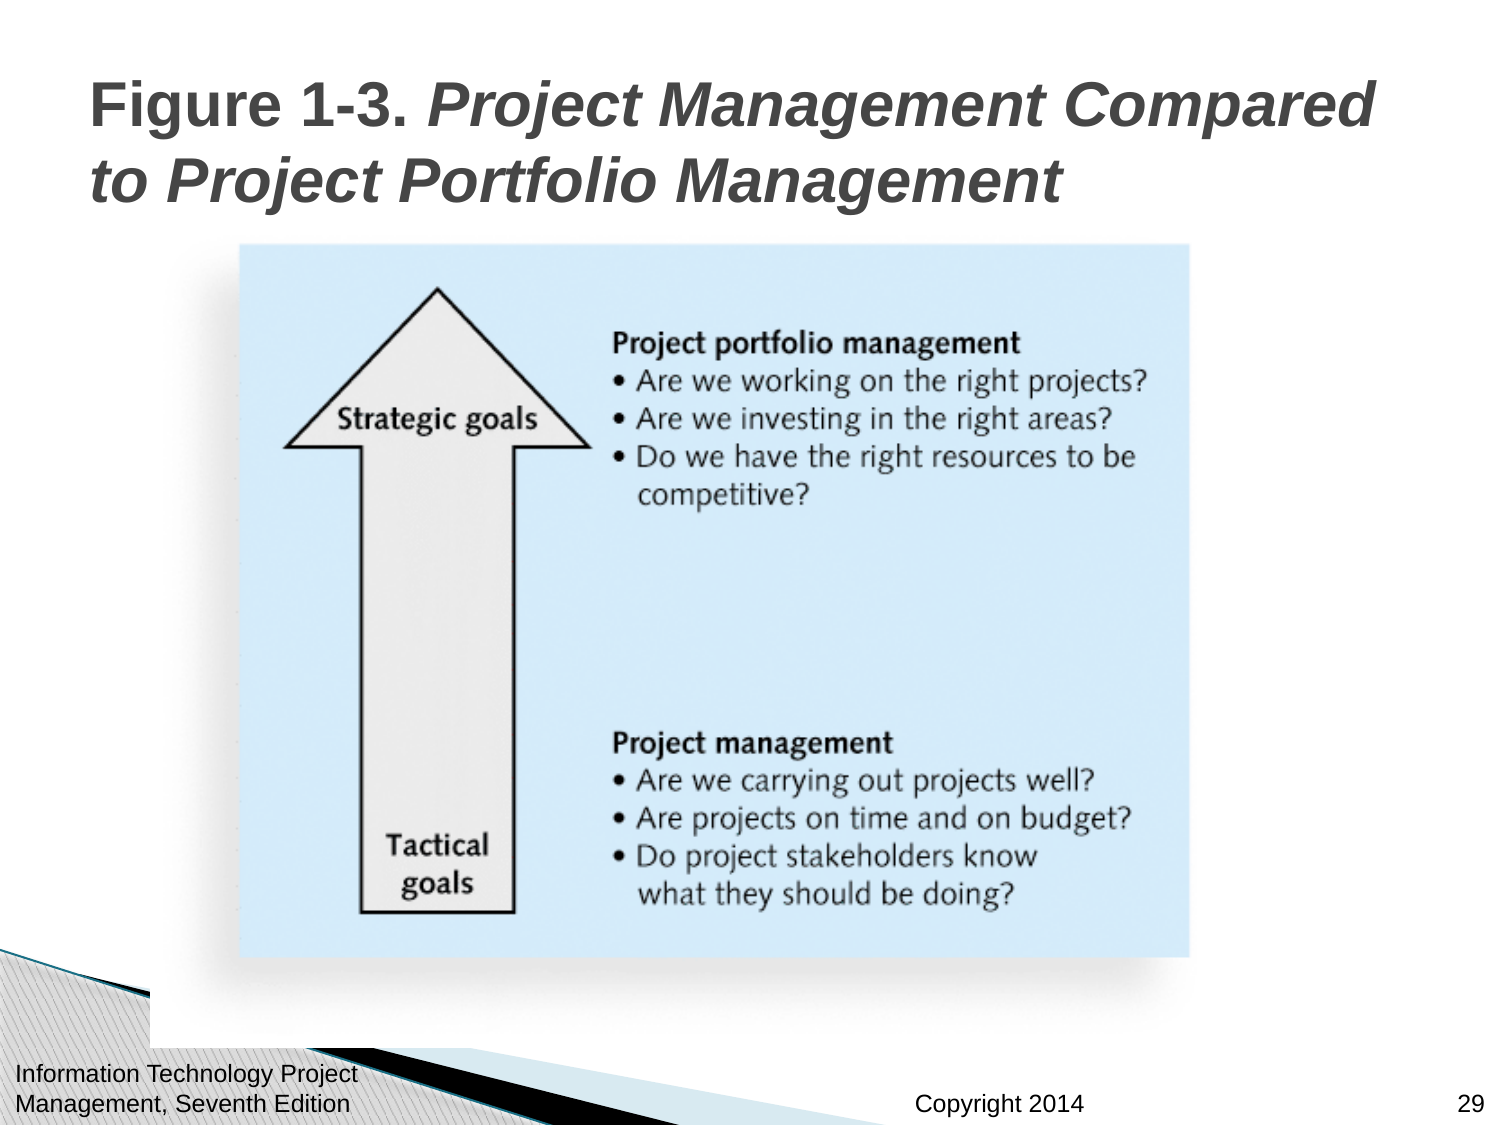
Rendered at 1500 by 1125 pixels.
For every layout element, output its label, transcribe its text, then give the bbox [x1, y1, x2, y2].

slide_number 29 [1408, 1065, 1500, 1125]
picture [149, 222, 1213, 1048]
footer Information Technology Project Management, Seventh Edition [0, 1065, 425, 1125]
title Figure 1-3. Project Management Compared to Project Portfolio Management [75, 45, 1425, 233]
